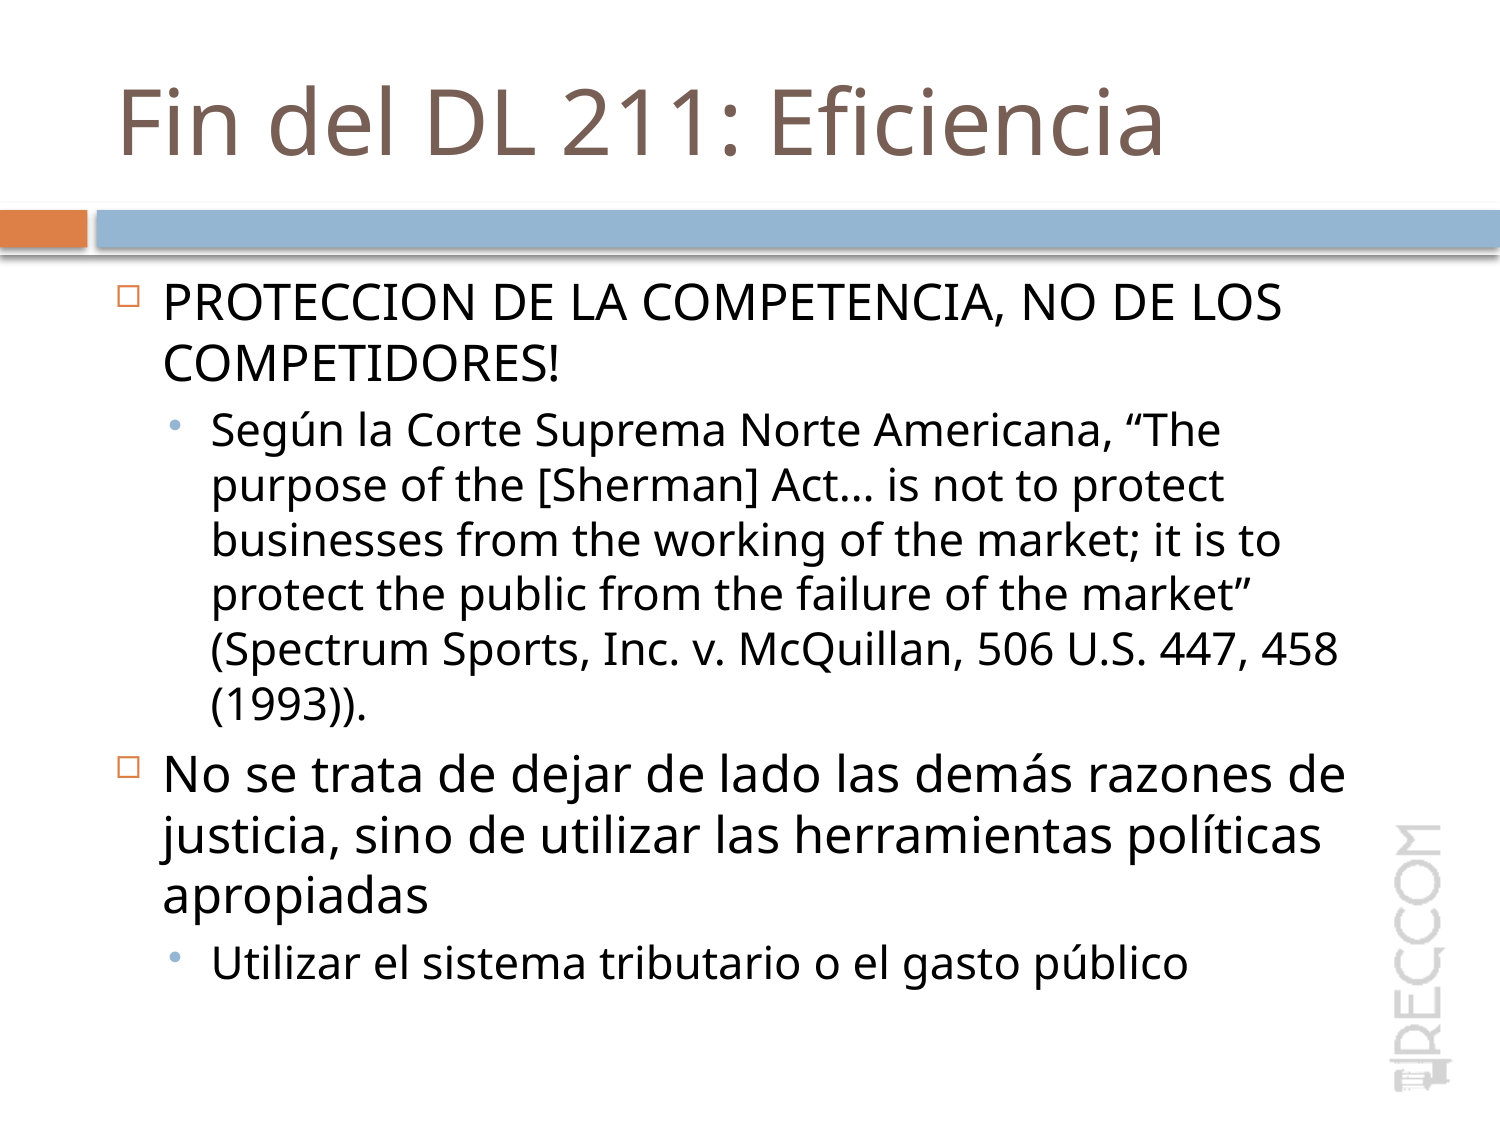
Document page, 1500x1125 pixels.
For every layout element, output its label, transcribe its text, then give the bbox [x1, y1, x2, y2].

title Fin del DL 211: Eficiencia [100, 37, 1438, 200]
list PROTECCION DE LA COMPETENCIA, NO DE LOS COMPETIDORES! Según la Corte Suprema Norte Americana, “The purpose of the [Sherman] Act… is not to protect businesses from the working of the market; it is to protect the public from the failure of the market” (Spectrum Sports, Inc. v. McQuillan, 506 U.S. 447, 458 (1993)). No se trata de dejar de lado las demás razones de justicia, sino de utilizar las herramientas políticas apropiadas Utilizar el sistema tributario o el gasto público [100, 262, 1400, 1000]
